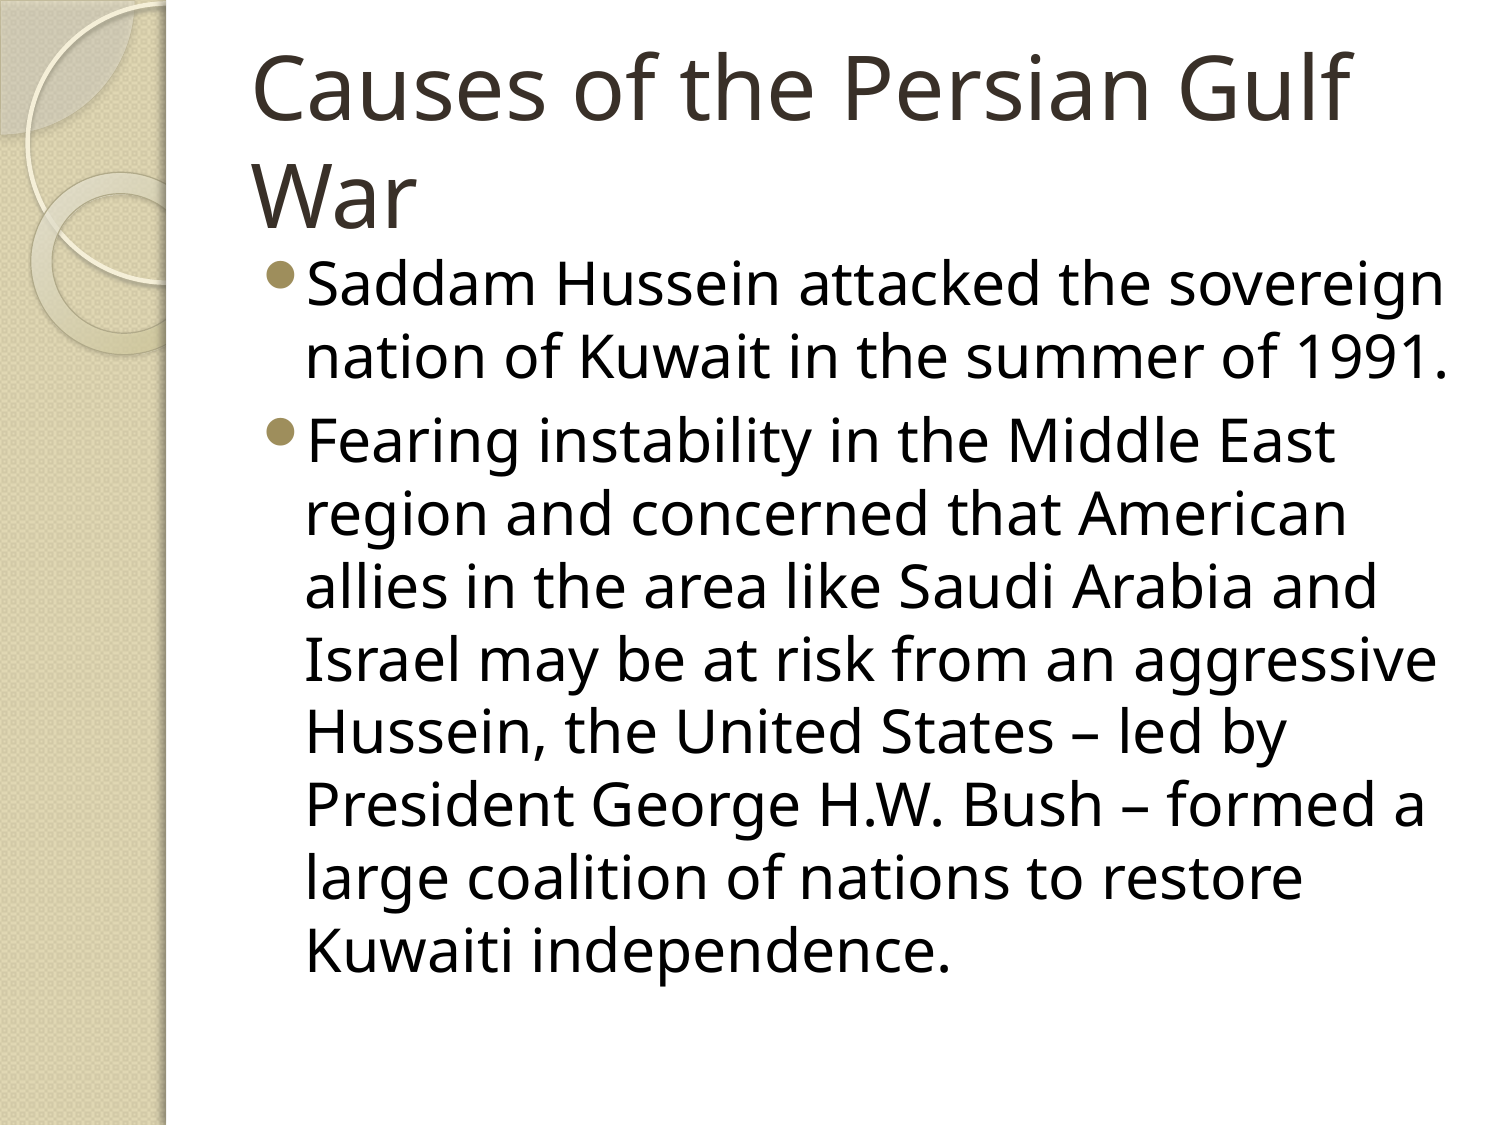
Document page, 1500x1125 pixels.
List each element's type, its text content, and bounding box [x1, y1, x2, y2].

title Causes of the Persian Gulf War [235, 45, 1466, 233]
list Saddam Hussein attacked the sovereign nation of Kuwait in the summer of 1991. Fearing instability in the Middle East region and concerned that American allies in the area like Saudi Arabia and Israel may be at risk from an aggressive Hussein, the United States – led by President George H.W. Bush – formed a large coalition of nations to restore Kuwaiti independence. [235, 237, 1466, 1025]
